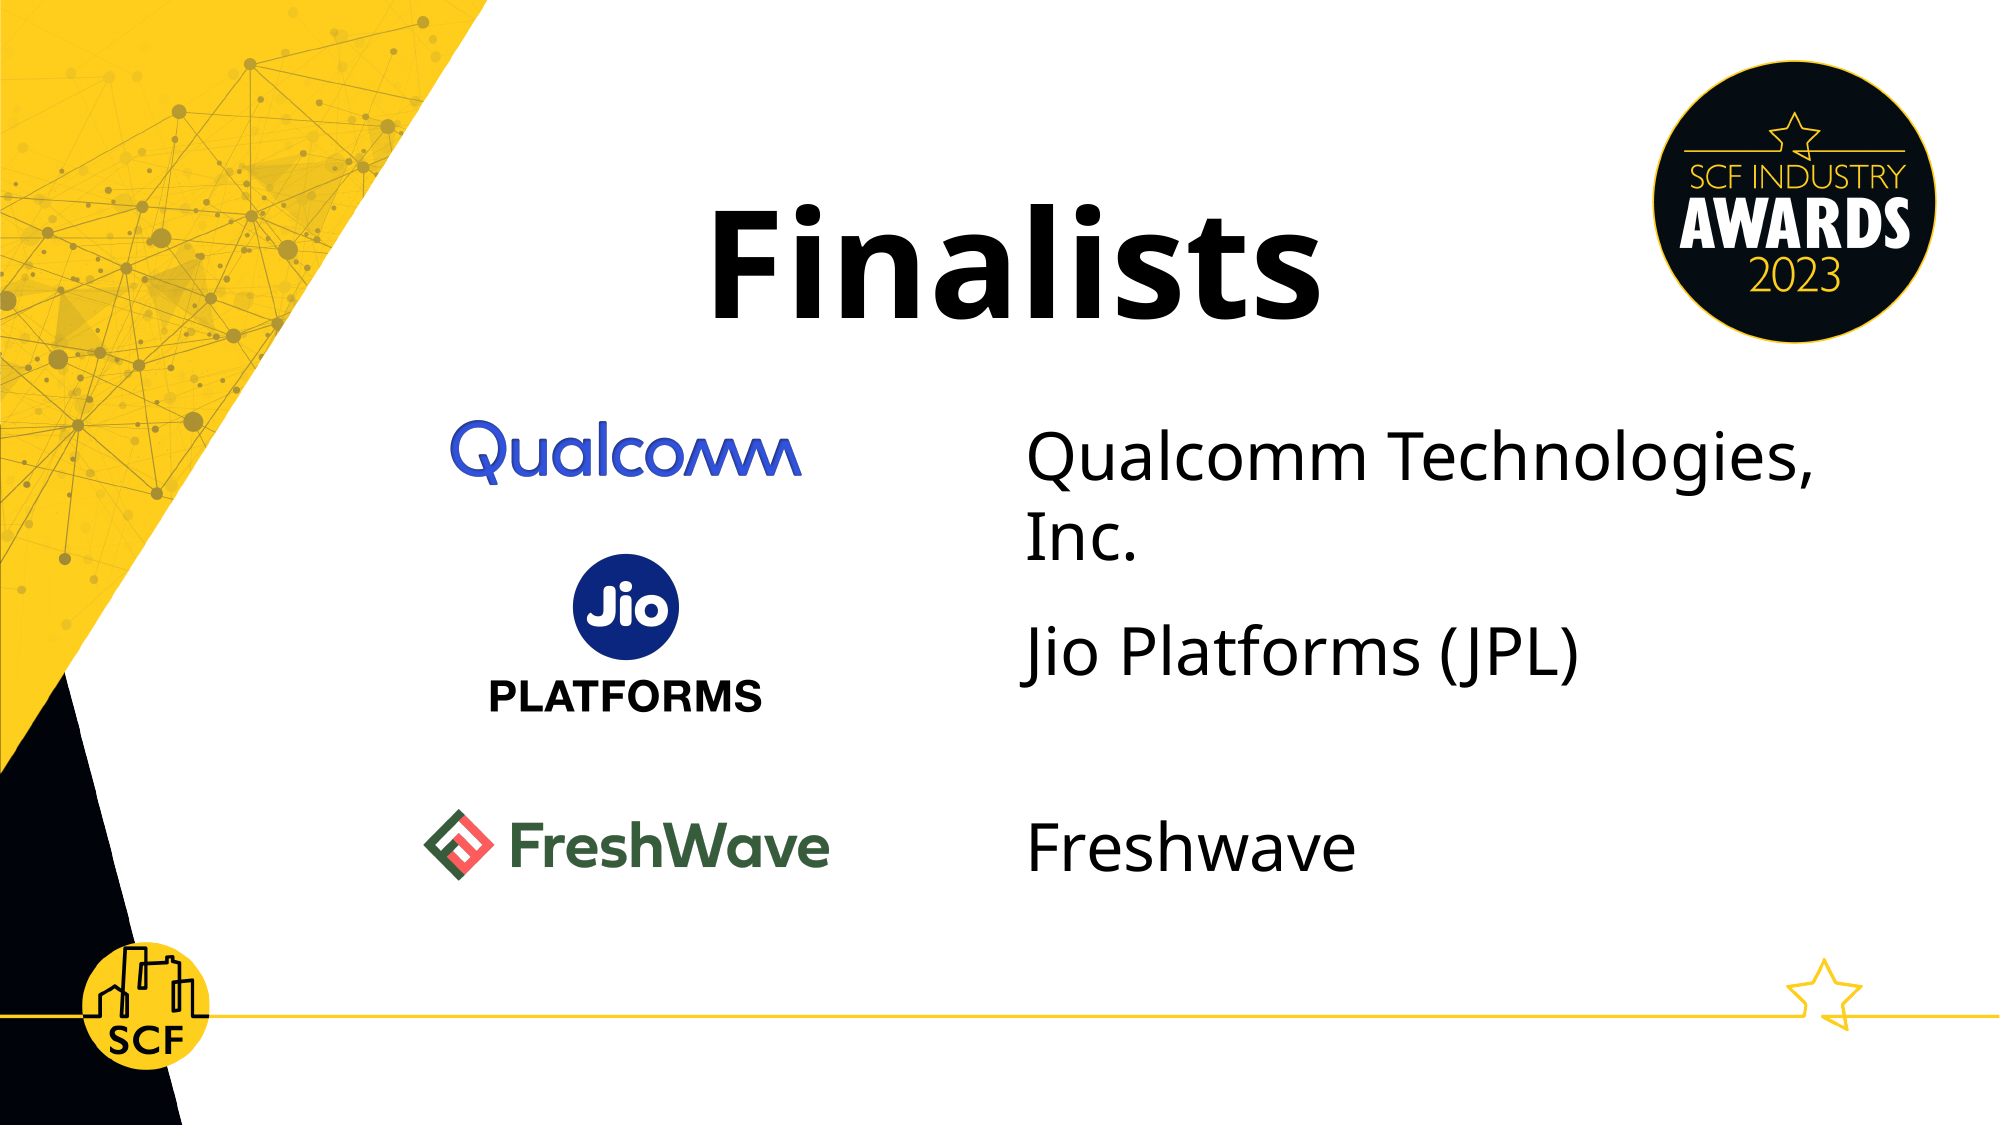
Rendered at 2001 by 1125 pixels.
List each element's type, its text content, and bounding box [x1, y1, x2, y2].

text_box Finalists [632, 160, 1396, 338]
picture [0, 0, 2000, 1125]
text_box Freshwave [1010, 796, 1704, 880]
text_box Jio Platforms (JPL) [1010, 601, 2000, 714]
text_box Qualcomm Technologies, Inc. [1010, 406, 1869, 490]
